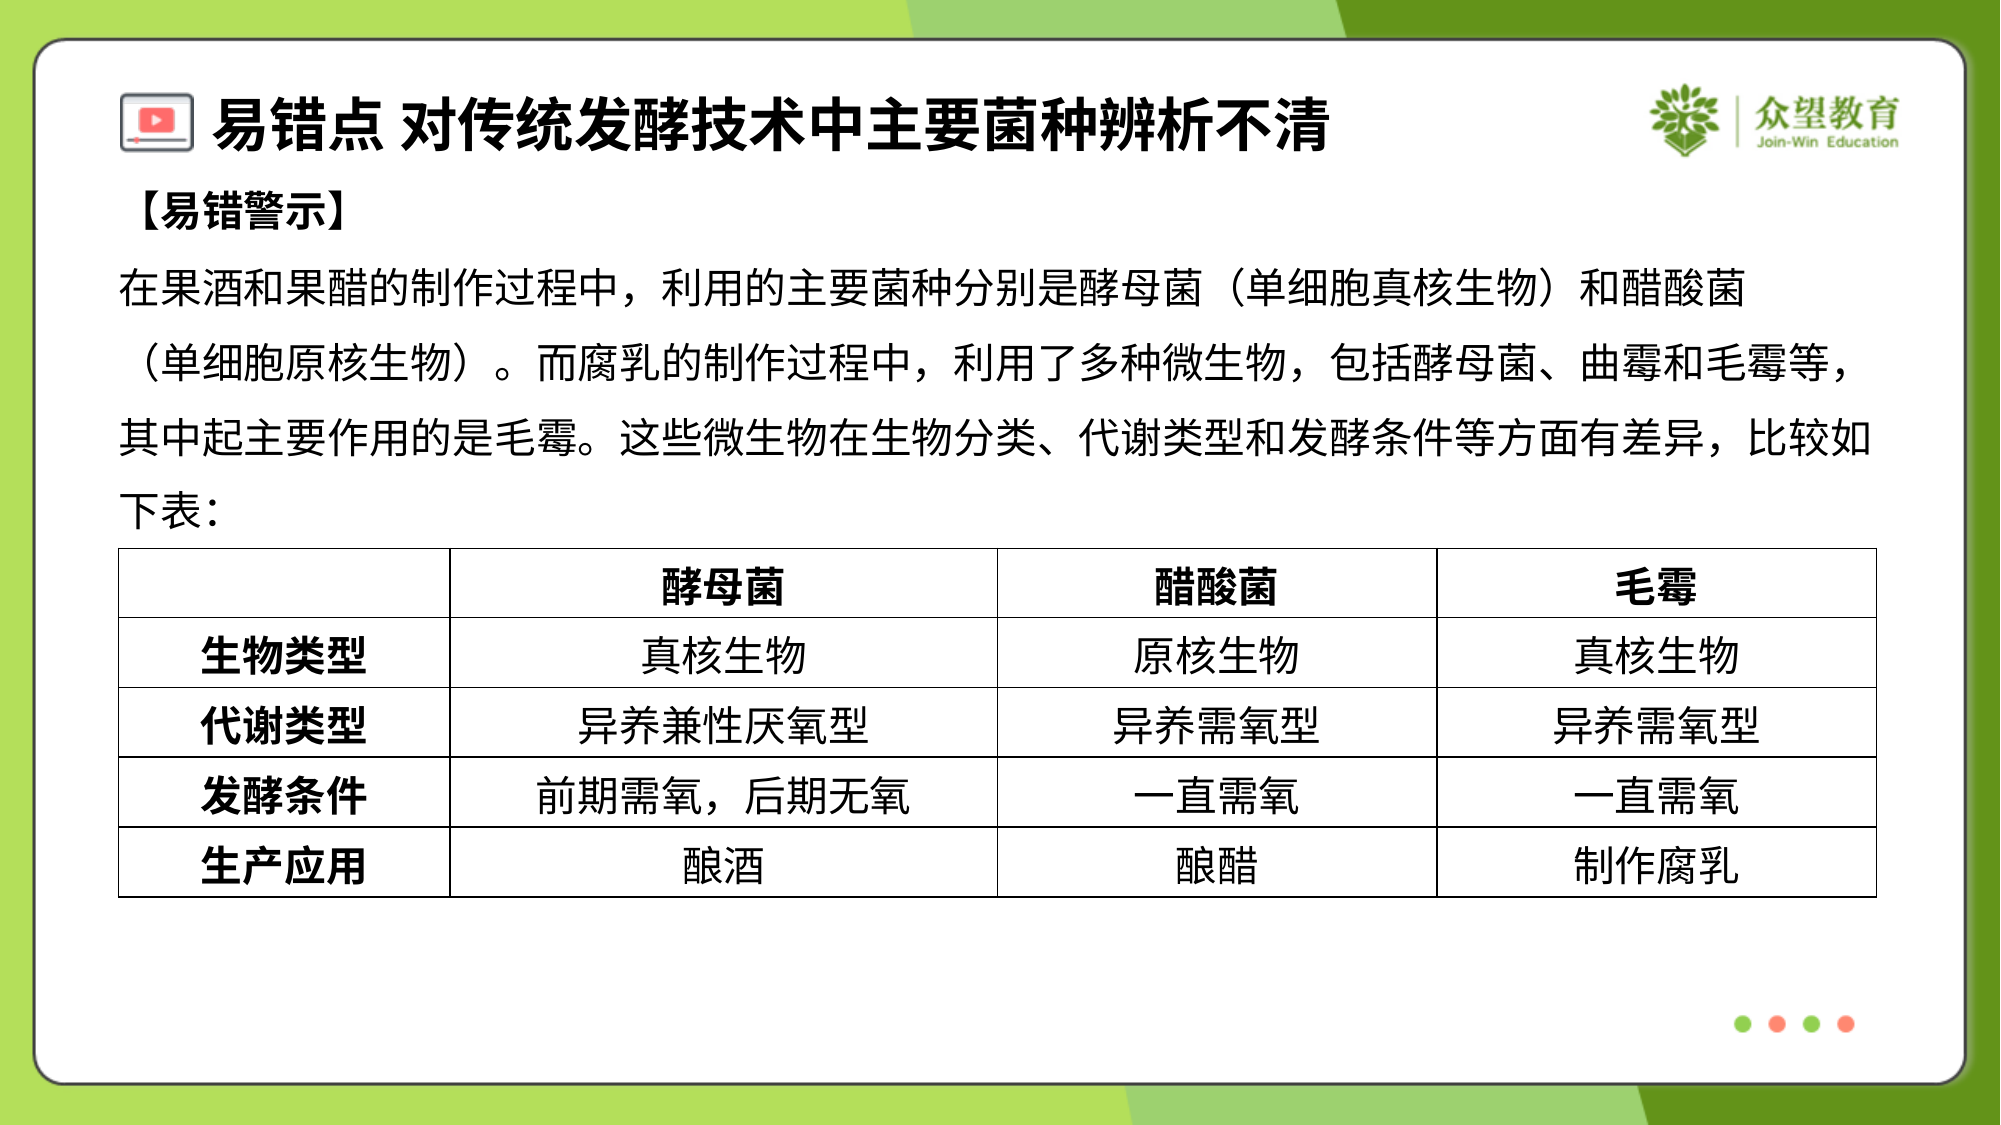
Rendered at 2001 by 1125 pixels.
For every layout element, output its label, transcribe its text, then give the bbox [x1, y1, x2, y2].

table_header 醋酸菌 [998, 549, 1436, 617]
table_header 酵母菌 [451, 549, 997, 617]
table_cell 异养需氧型 [1438, 688, 1876, 756]
table_cell 原核生物 [998, 618, 1436, 687]
table_cell 生产应用 [119, 828, 449, 896]
table_cell 一直需氧 [1438, 758, 1876, 826]
table_header [119, 549, 449, 617]
table_cell 一直需氧 [998, 758, 1436, 826]
table_cell 真核生物 [451, 618, 997, 687]
table_cell 真核生物 [1438, 618, 1876, 687]
table_header 毛霉 [1438, 549, 1876, 617]
table_cell 异养兼性厌氧型 [451, 688, 997, 756]
table_cell 制作腐乳 [1438, 828, 1876, 896]
table_cell 前期需氧，后期无氧 [451, 758, 997, 826]
text_box 【易错警示】 在果酒和果醋的制作过程中，利用的主要菌种分别是酵母菌（单细胞真核生物）和醋酸菌 （单细胞原核生物）。而腐乳的制作过程中，利用了多种微生物，包括酵母菌、曲霉和毛霉等， 其中起主要作用的是毛霉。这些微生物在生物分类、代谢类型和发酵条件等方面有差异，比较如 下表： [118, 159, 1883, 527]
table_cell 酿酒 [451, 828, 997, 896]
table_cell 酿醋 [998, 828, 1436, 896]
table_cell 生物类型 [119, 618, 449, 687]
table_cell 代谢类型 [119, 688, 449, 756]
table_cell 异养需氧型 [998, 688, 1436, 756]
picture [0, 0, 2000, 1125]
table_cell 发酵条件 [119, 758, 449, 826]
